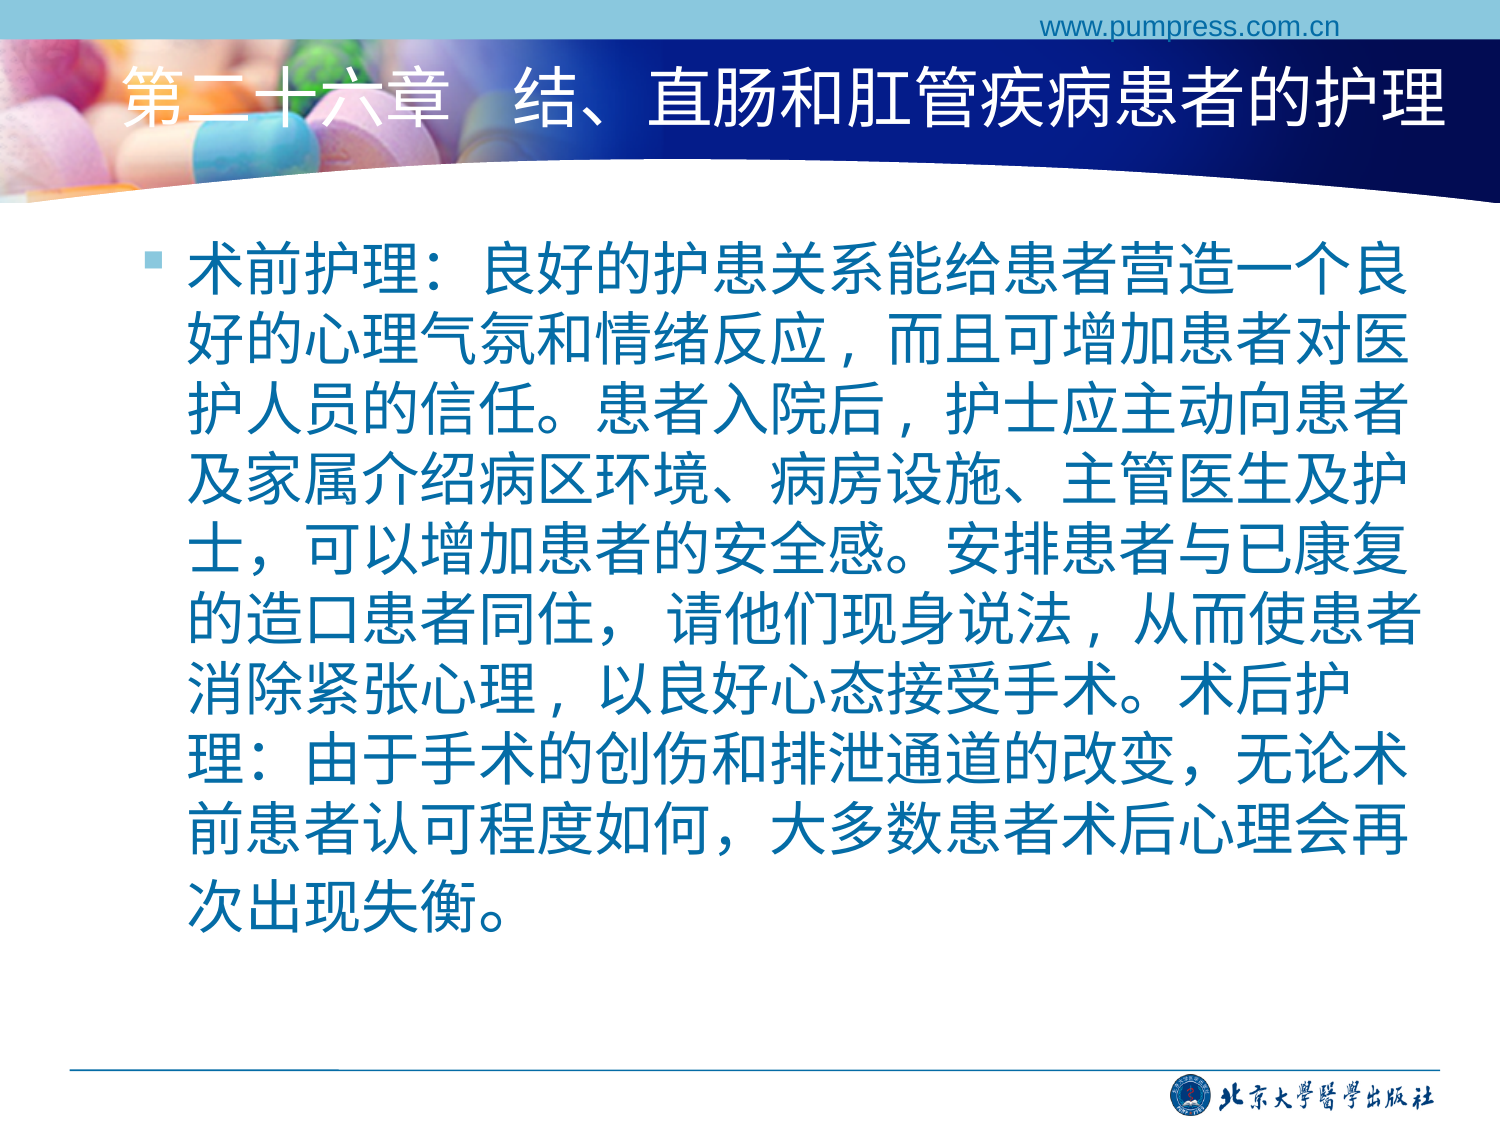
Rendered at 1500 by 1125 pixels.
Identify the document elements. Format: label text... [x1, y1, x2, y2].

picture [1170, 1074, 1436, 1118]
slide_number www.pumpress.com.cn [1025, 0, 1463, 38]
list 术前护理：良好的护患关系能给患者营造一个良好的心理气氛和情绪反应, 而且可增加患者对医护人员的信任。患者入院后, 护士应主动向患者及家属介绍病区环境、病房设施、主管医生及护士，可以增加患者的安全感。安排患者与已康复的造口患者同住， 请他们现身说法, 从而使患者消除紧张心理, 以良好心态接受手术。术后护理：由于手术的创伤和排泄通道的改变，无论术前患者认可程度如何，大多数患者术后心理会再次出现失衡。 [49, 224, 1463, 1026]
title 第二十六章 结、直肠和肛管疾病患者的护理 [29, 49, 1463, 143]
picture [0, 40, 1500, 203]
